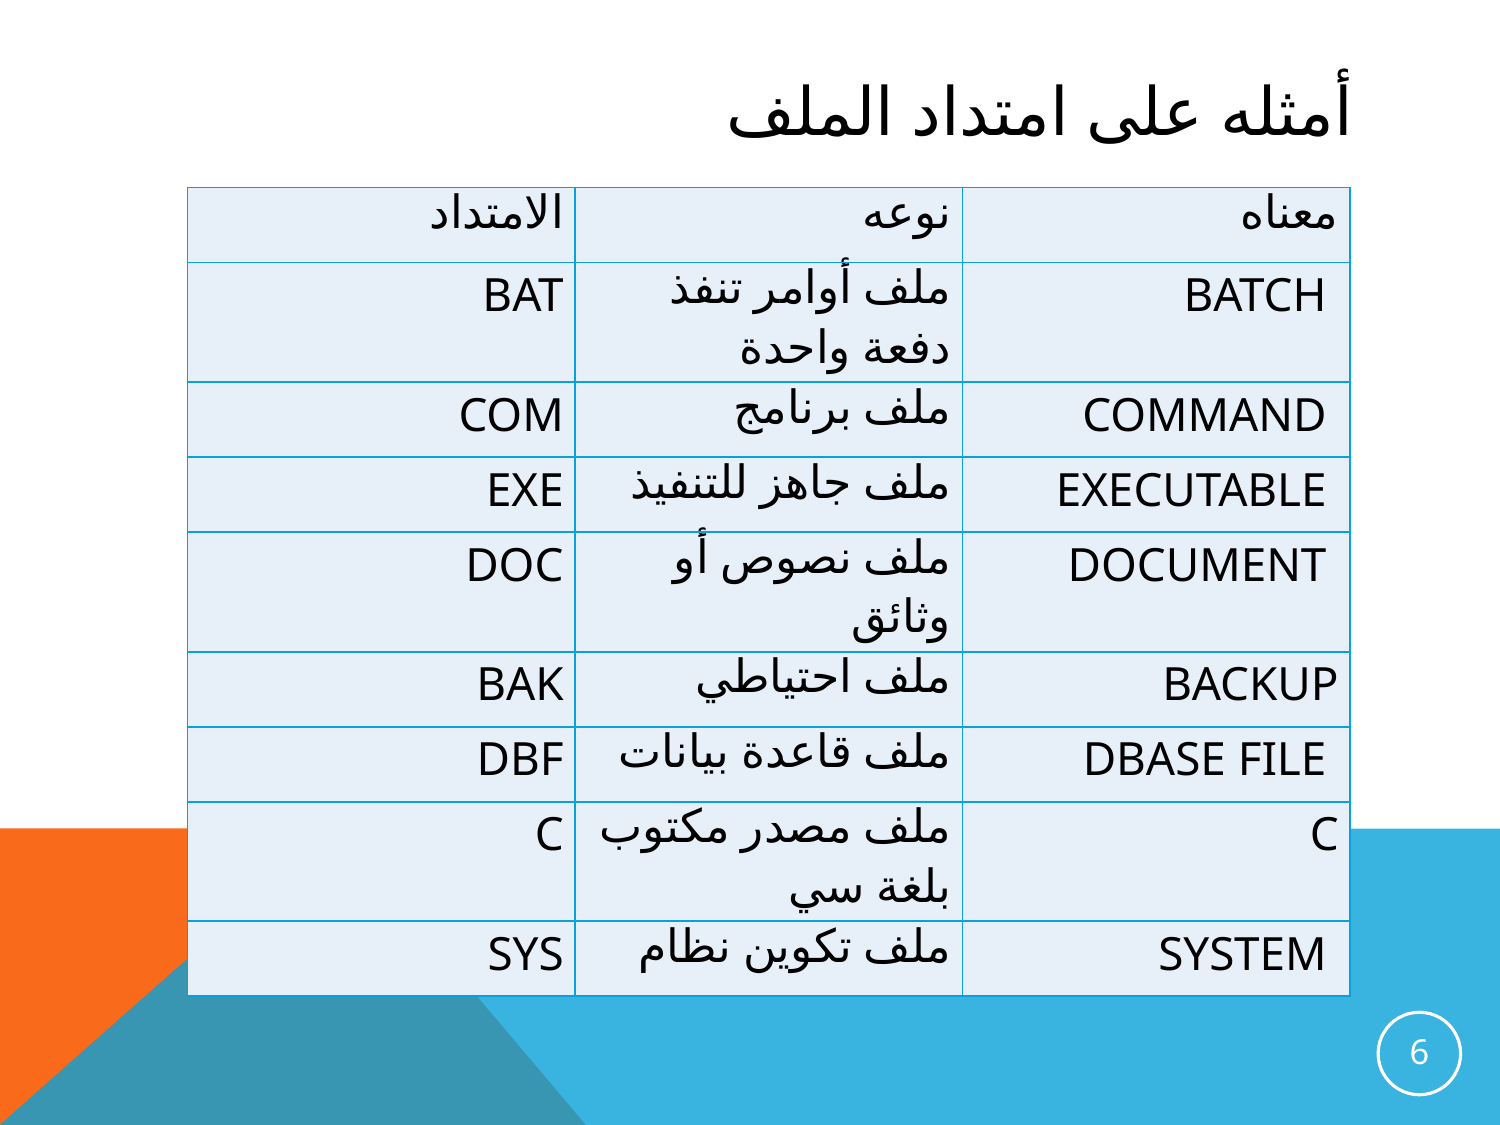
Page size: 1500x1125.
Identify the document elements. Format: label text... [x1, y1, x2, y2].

table_cell ملف نصوص أو وثائق [576, 533, 962, 651]
table_cell BAK [188, 653, 574, 726]
table_cell COMMAND [963, 383, 1349, 456]
table_cell DBF [188, 728, 574, 801]
table_cell COM [188, 383, 574, 456]
table_cell ملف قاعدة بيانات [576, 728, 962, 801]
table_cell SYS [188, 922, 574, 995]
slide_number 6 [1376, 1010, 1463, 1097]
table_cell ملف تكوين نظام [576, 922, 962, 995]
table_cell DOC [188, 533, 574, 651]
table_cell ملف برنامج [576, 383, 962, 456]
table_header معناه [963, 188, 1349, 262]
table_header الامتداد [188, 188, 574, 262]
table_cell ملف احتياطي [576, 653, 962, 726]
table_cell EXE [188, 458, 574, 531]
table_cell DBASE FILE [963, 728, 1349, 801]
table_cell BATCH [963, 263, 1349, 381]
table_cell C [188, 803, 574, 920]
table_cell EXECUTABLE [963, 458, 1349, 531]
table_cell ملف جاهز للتنفيذ [576, 458, 962, 531]
table_cell BACKUP [963, 653, 1349, 726]
table_cell ملف مصدر مكتوب بلغة سي [576, 803, 962, 920]
title أمثله على امتداد الملف [135, 60, 1369, 150]
table_cell ملف أوامر تنفذ دفعة واحدة [576, 263, 962, 381]
table_cell DOCUMENT [963, 533, 1349, 651]
table_header نوعه [576, 188, 962, 262]
table_cell C [963, 803, 1349, 920]
table_cell BAT [188, 263, 574, 381]
table_cell SYSTEM [963, 922, 1349, 995]
